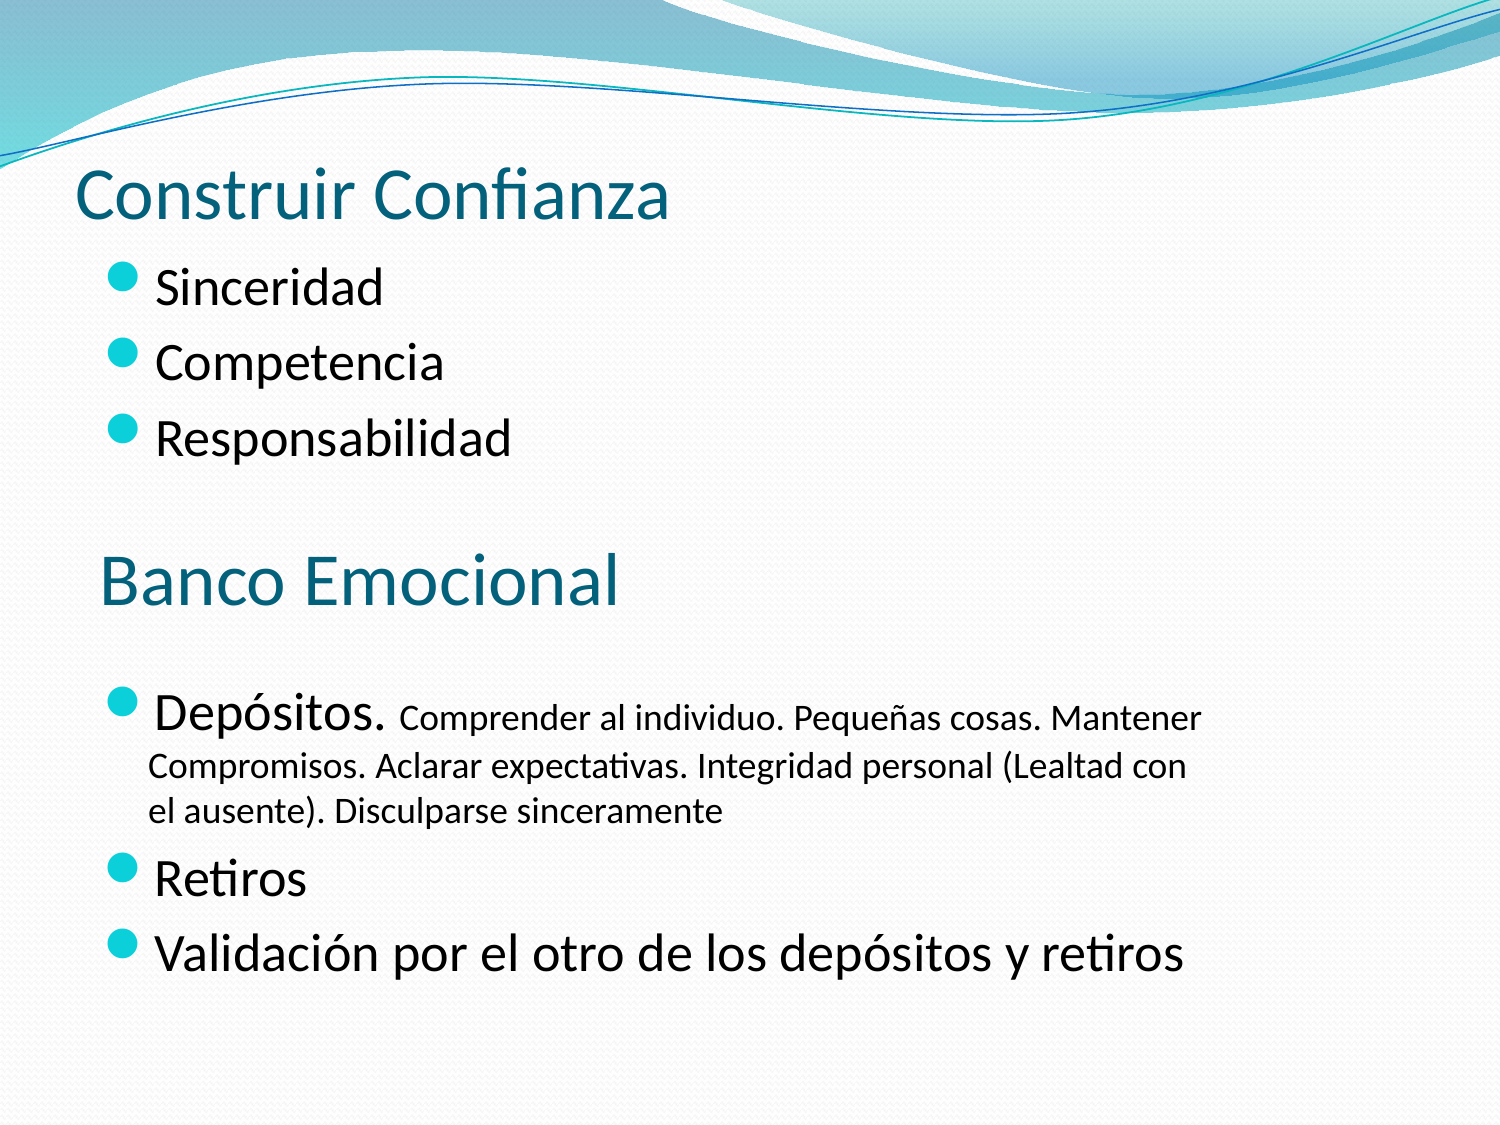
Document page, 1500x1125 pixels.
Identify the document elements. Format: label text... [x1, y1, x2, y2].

title Construir Confianza [74, 46, 1426, 235]
list Sinceridad Competencia Responsabilidad [88, 243, 1221, 513]
text_box Depósitos. Comprender al individuo. Pequeñas cosas. Mantener Compromisos. Aclarar expectativas. Integridad personal (Lealtad con el ausente). Disculparse sinceramente Retiros Validación por el otro de los depósitos y retiros [88, 668, 1231, 1030]
text_box Banco Emocional [99, 491, 1454, 621]
